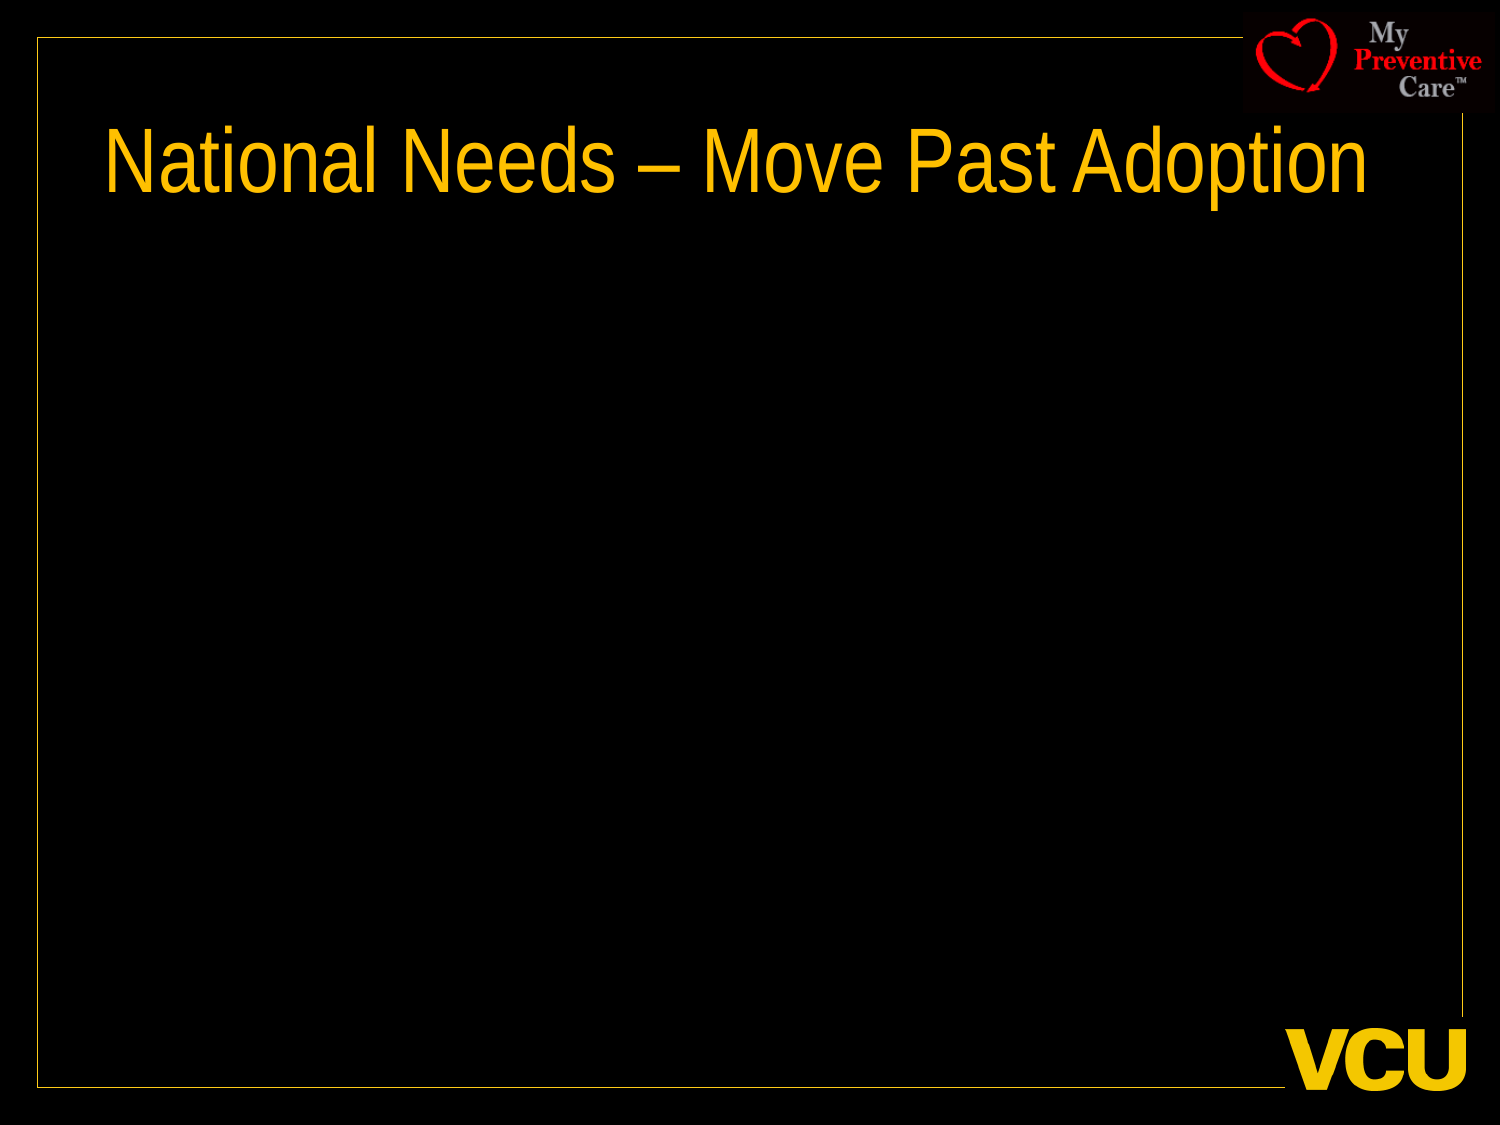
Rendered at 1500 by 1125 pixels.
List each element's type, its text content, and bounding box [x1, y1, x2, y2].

picture [1285, 1017, 1474, 1091]
title National Needs – Move Past Adoption [49, 62, 1426, 251]
picture [1243, 12, 1495, 113]
